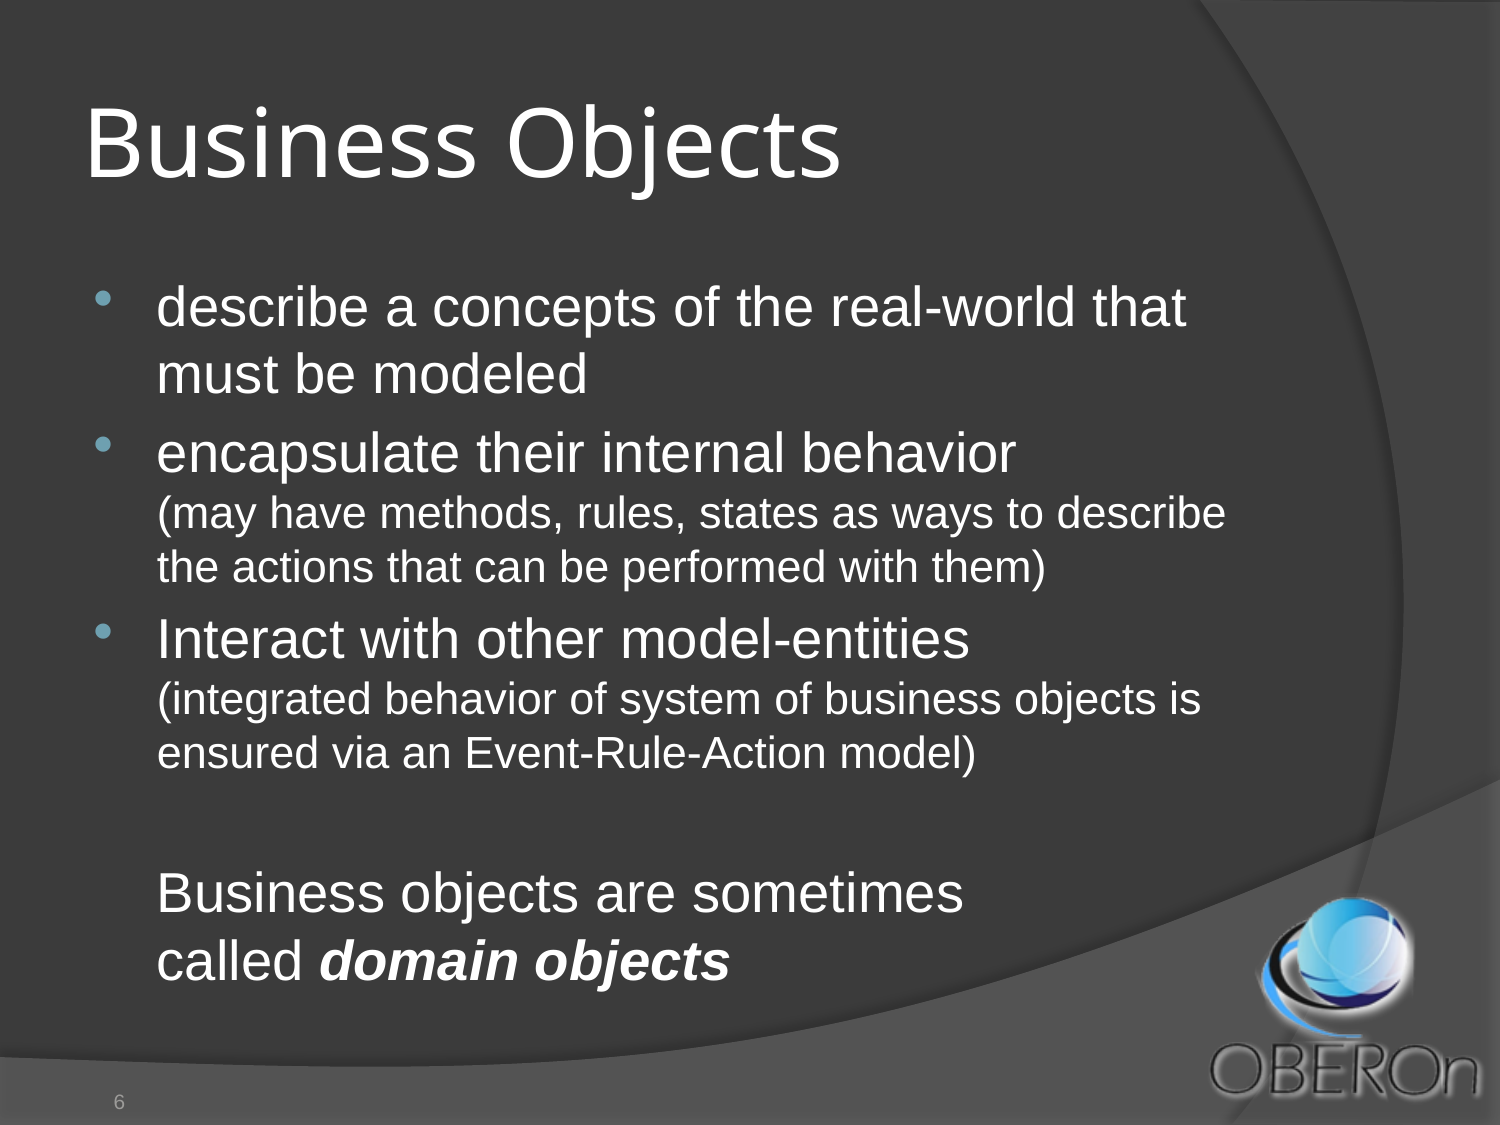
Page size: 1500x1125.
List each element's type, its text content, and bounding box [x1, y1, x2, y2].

picture [1198, 892, 1489, 1105]
slide_number 6 [0, 1053, 125, 1114]
list describe a concepts of the real-world that must be modeled encapsulate their internal behavior (may have methods, rules, states as ways to describe the actions that can be performed with them) Interact with other model-entities (integrated behavior of system of business objects is ensured via an Event-Rule-Action model) Business objects are sometimes called domain objects [75, 262, 1300, 1005]
title Business Objects [75, 45, 1300, 233]
